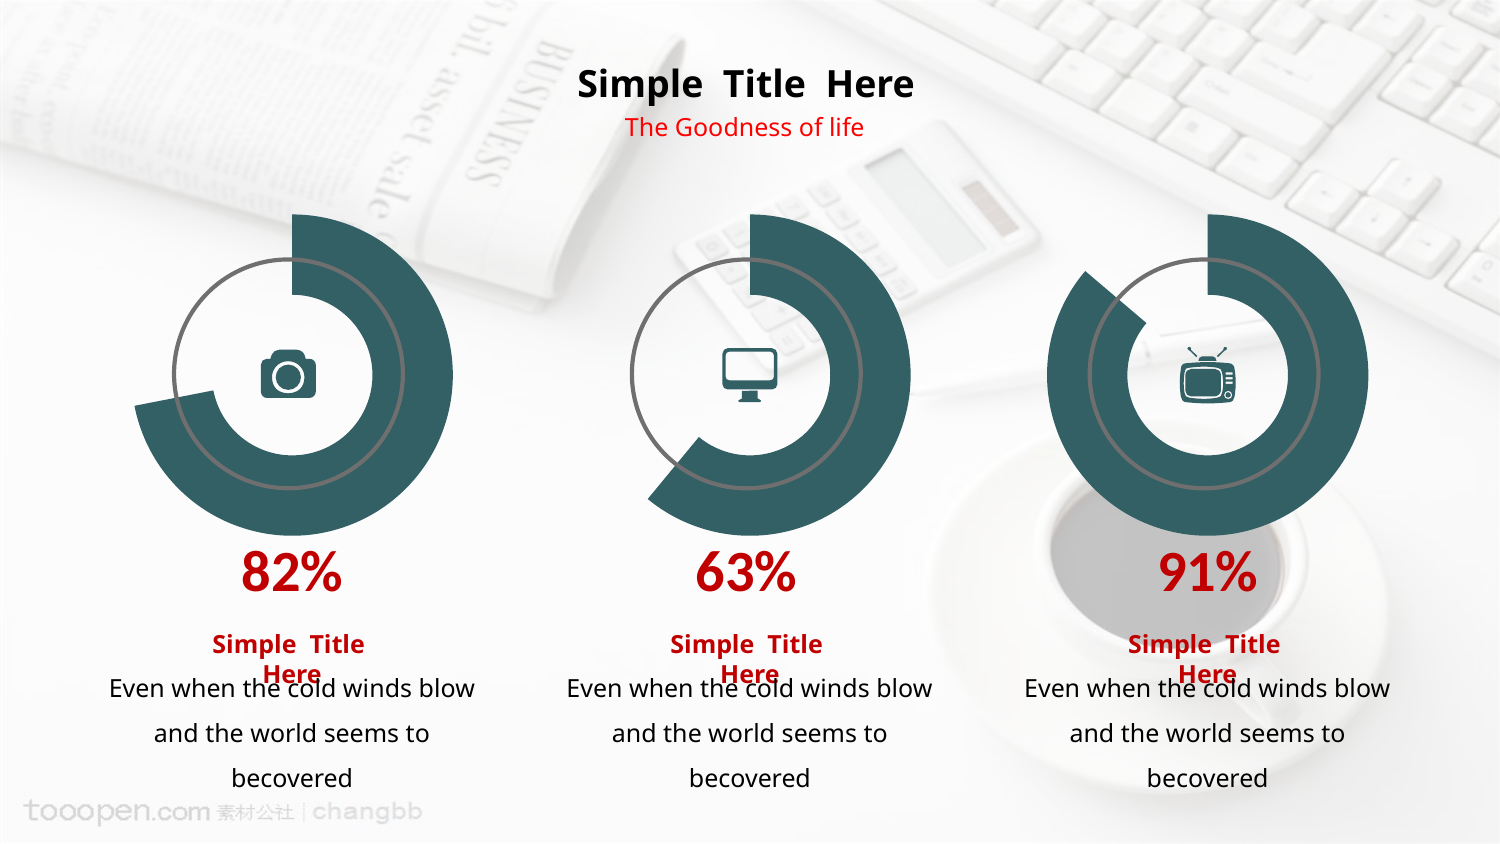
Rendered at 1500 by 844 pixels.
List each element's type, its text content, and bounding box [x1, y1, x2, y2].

text_box 91% [1115, 552, 1300, 610]
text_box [40, 207, 497, 543]
text_box 63% [654, 552, 839, 610]
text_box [956, 207, 1460, 543]
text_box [543, 52, 954, 151]
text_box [542, 620, 958, 757]
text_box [498, 207, 955, 543]
text_box 82% [199, 552, 385, 610]
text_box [85, 620, 500, 757]
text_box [1000, 620, 1415, 757]
